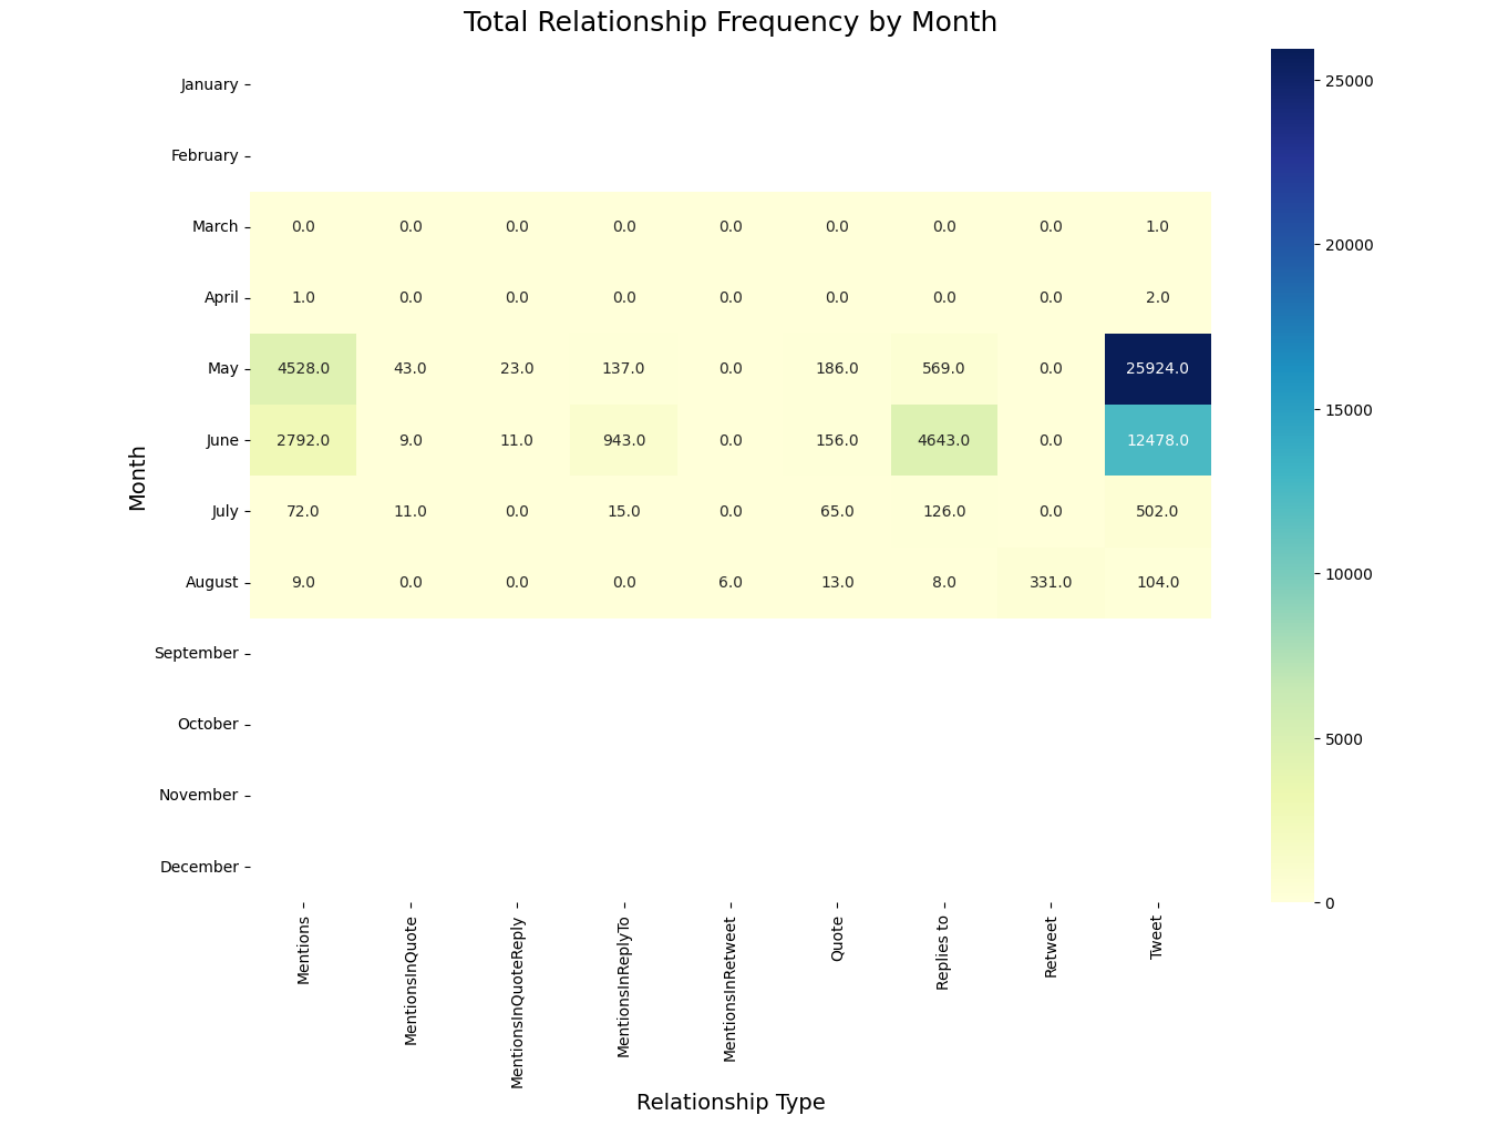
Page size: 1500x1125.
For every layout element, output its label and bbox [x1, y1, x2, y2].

picture [115, 0, 1385, 1125]
